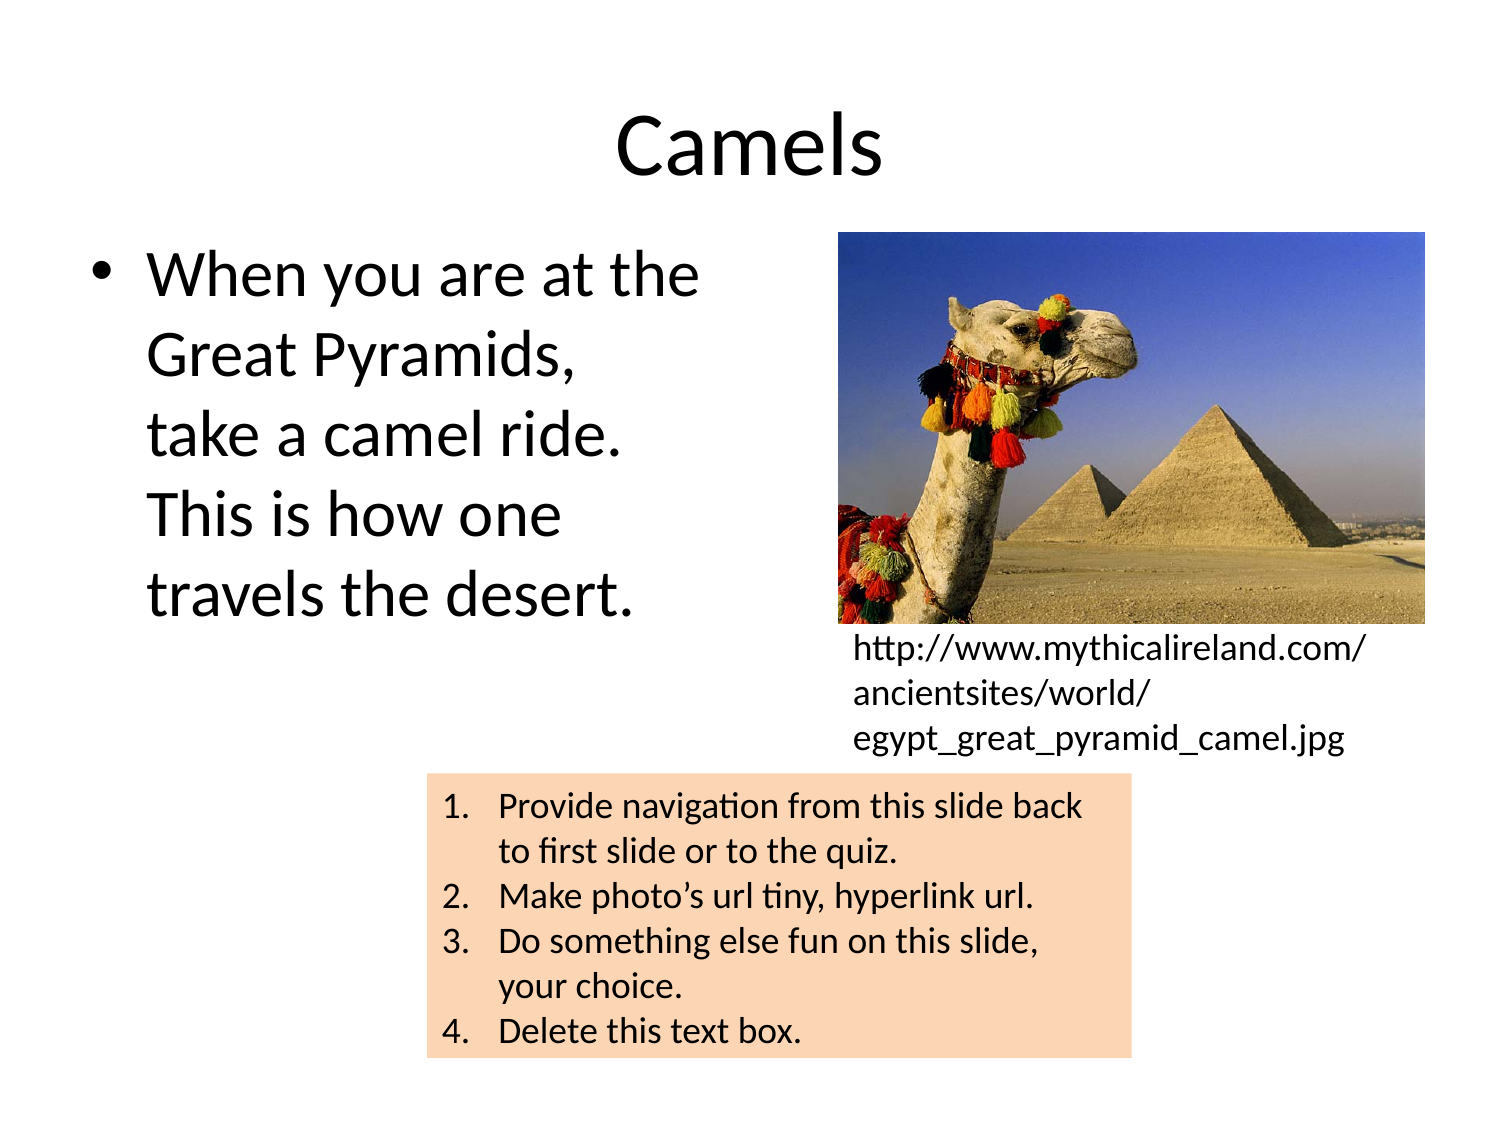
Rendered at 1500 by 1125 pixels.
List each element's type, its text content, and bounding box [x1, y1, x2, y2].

list When you are at the Great Pyramids, take a camel ride. This is how one travels the desert. [75, 221, 722, 1026]
text_box Provide navigation from this slide back to first slide or to the quiz. Make photo’s url tiny, hyperlink url. Do something else fun on this slide, your choice. Delete this text box. [427, 773, 1132, 1058]
text_box http://www.mythicalireland.com/ancientsites/world/egypt_great_pyramid_camel.jpg [838, 615, 1500, 766]
title Camels [75, 45, 1425, 233]
picture [837, 232, 1426, 625]
